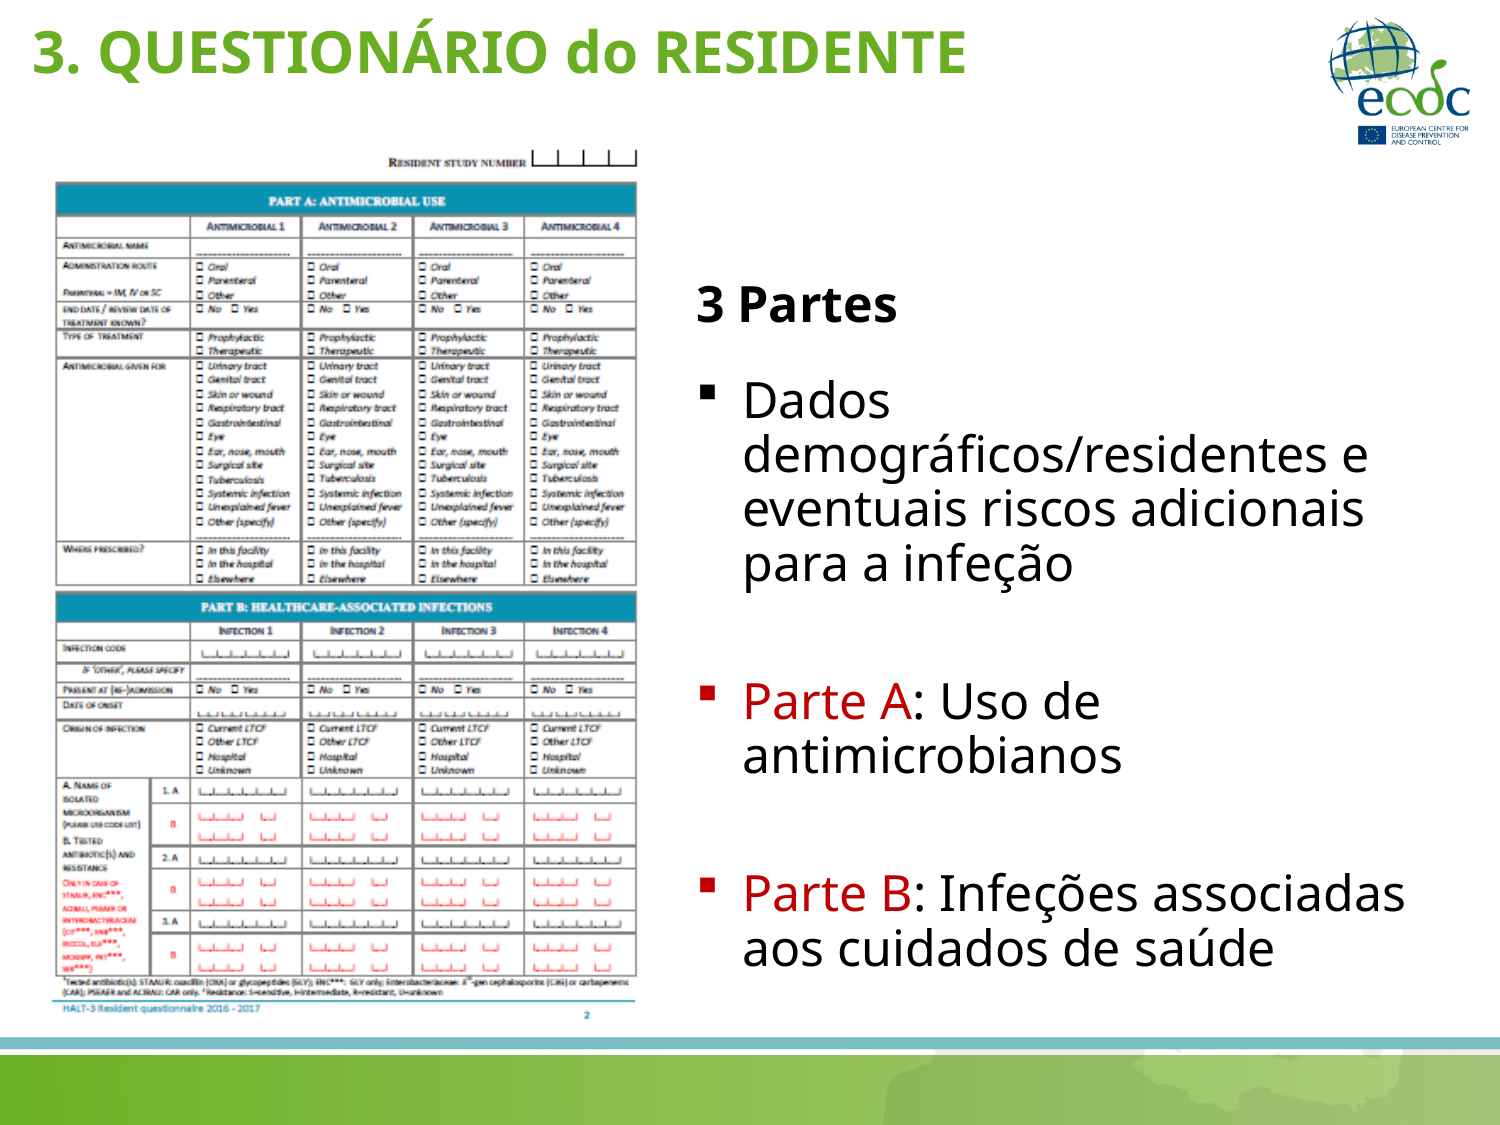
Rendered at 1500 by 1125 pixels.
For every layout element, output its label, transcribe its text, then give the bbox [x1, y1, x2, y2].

title 3. QUESTIONÁRIO do RESIDENTE [32, 23, 1383, 159]
picture [1328, 17, 1473, 148]
picture [15, 115, 683, 1025]
list 3 Partes Dados demográficos/residentes e eventuais riscos adicionais para a infeção Parte A: Uso de antimicrobianos Parte B: Infeções associadas aos cuidados de saúde [688, 278, 1475, 1003]
picture [0, 1037, 1500, 1125]
